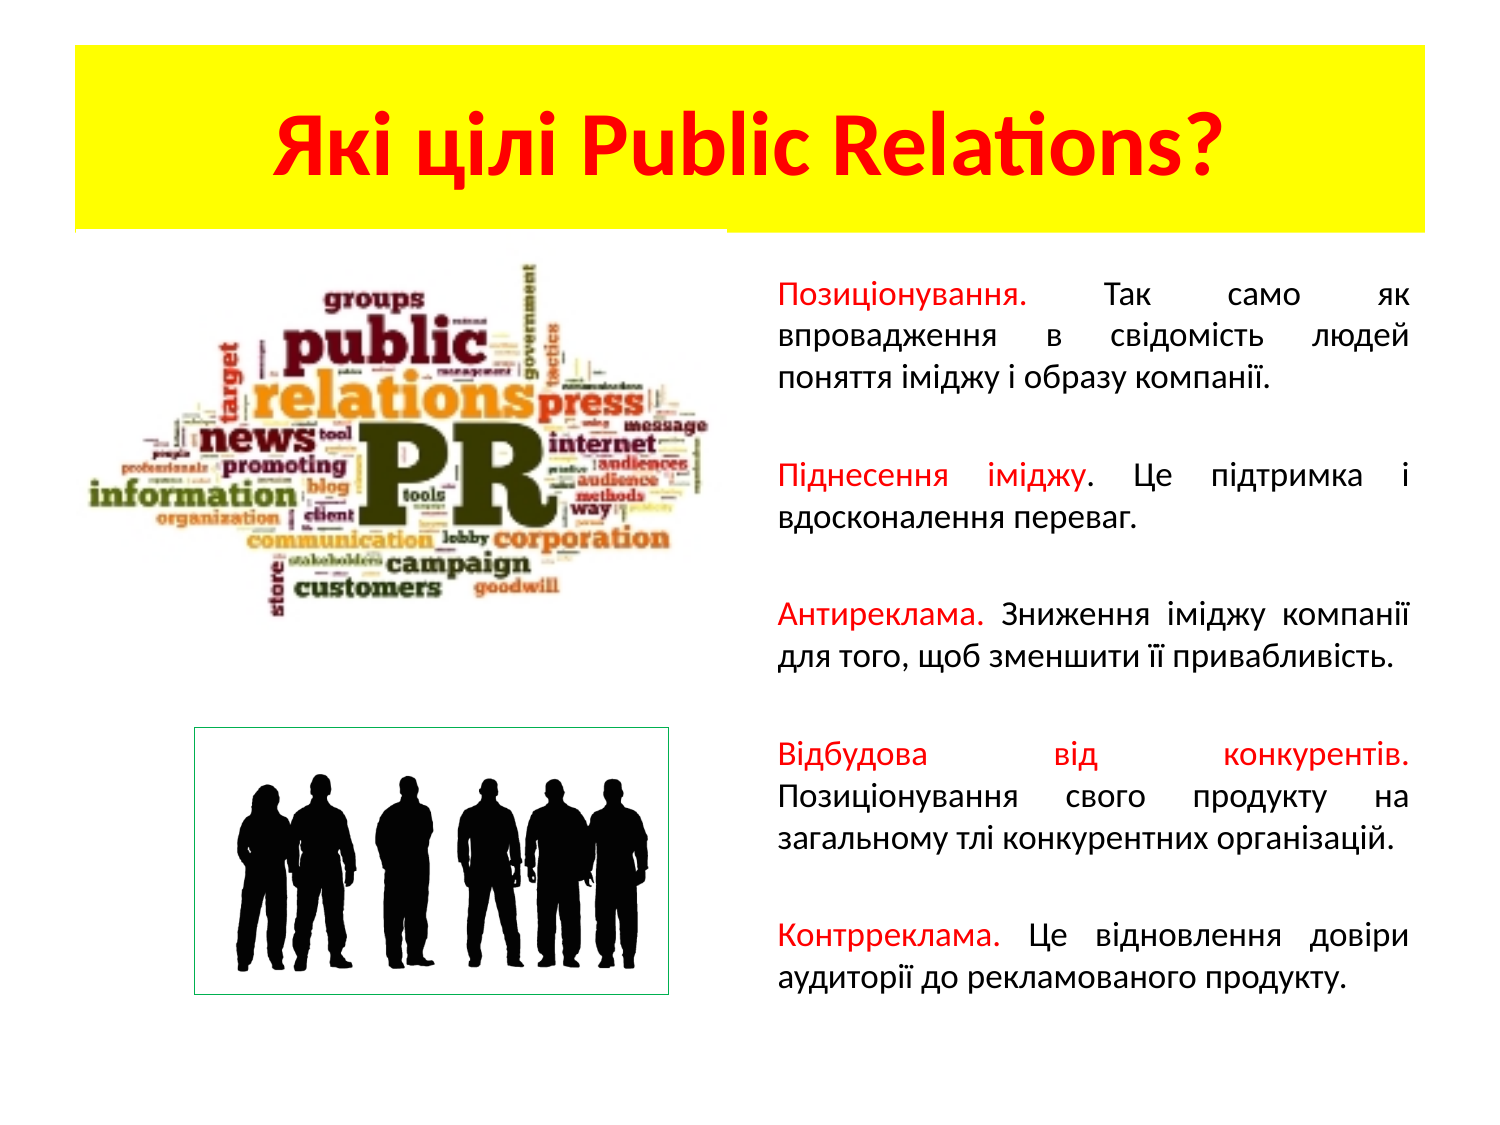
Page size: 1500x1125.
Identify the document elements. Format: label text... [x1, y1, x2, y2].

title Які цілі Public Relations? [75, 45, 1425, 233]
list Позиціонування. Так само як впровадження в свідомість людей поняття іміджу і образу компанії. Піднесення іміджу. Це підтримка і вдосконалення переваг. Антиреклама. Зниження іміджу компанії для того, щоб зменшити її привабливість. Відбудова від конкурентів. Позиціонування свого продукту на загальному тлі конкурентних організацій. Контрреклама. Це відновлення довіри аудиторії до рекламованого продукту. [762, 262, 1425, 1005]
picture [76, 229, 727, 649]
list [194, 727, 669, 995]
